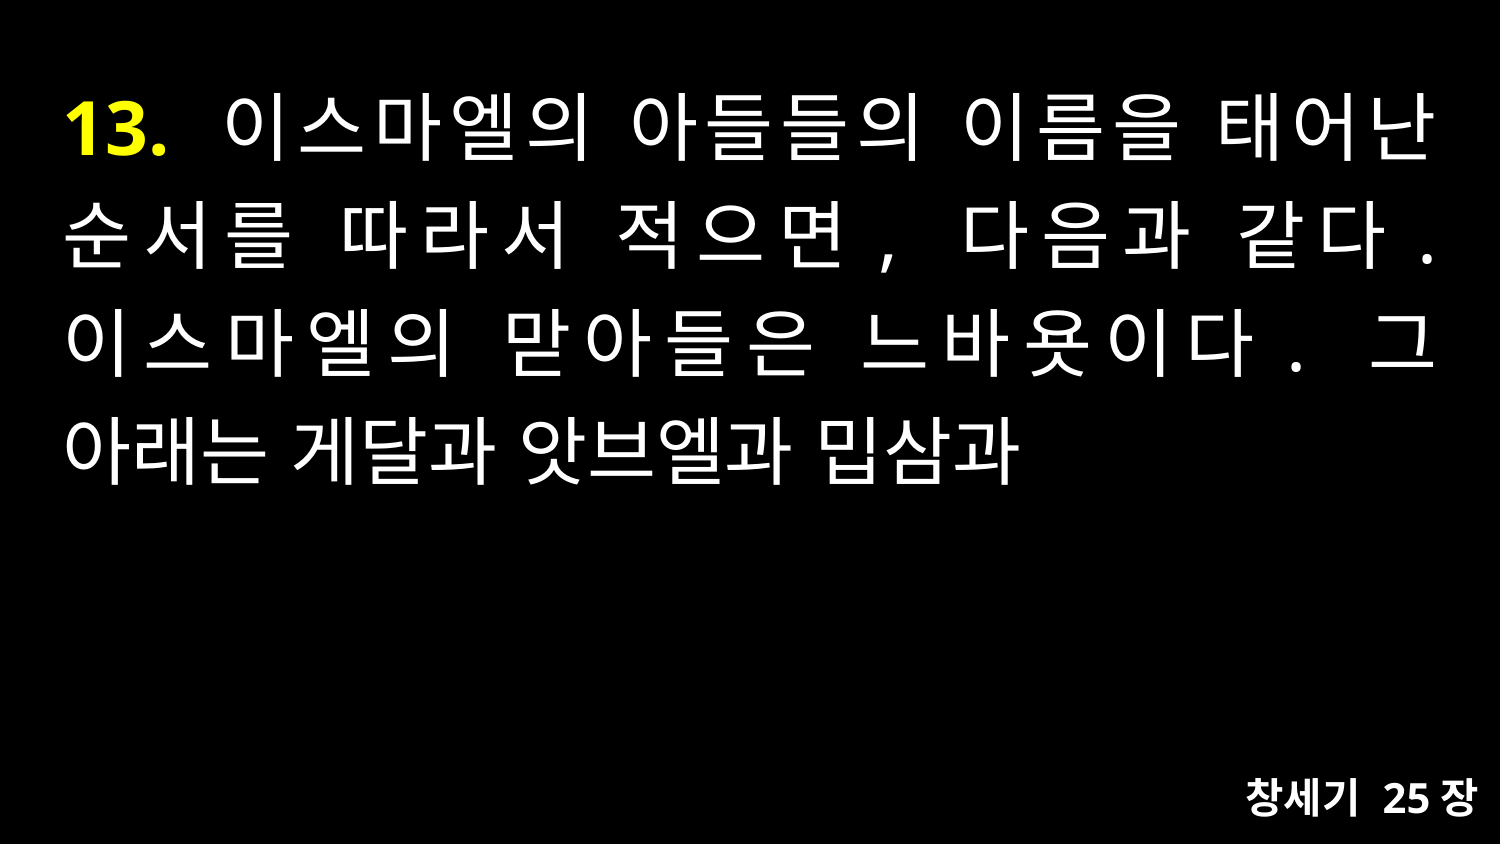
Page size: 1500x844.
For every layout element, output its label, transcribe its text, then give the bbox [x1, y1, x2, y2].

title 13. 이스마엘의 아들들의 이름을 태어난 순서를 따라서 적으면, 다음과 같다. 이스마엘의 맏아들은 느바욧이다. 그 아래는 게달과 앗브엘과 밉삼과 [0, 0, 1500, 844]
subtitle 창세기 25장 [916, 770, 1500, 844]
